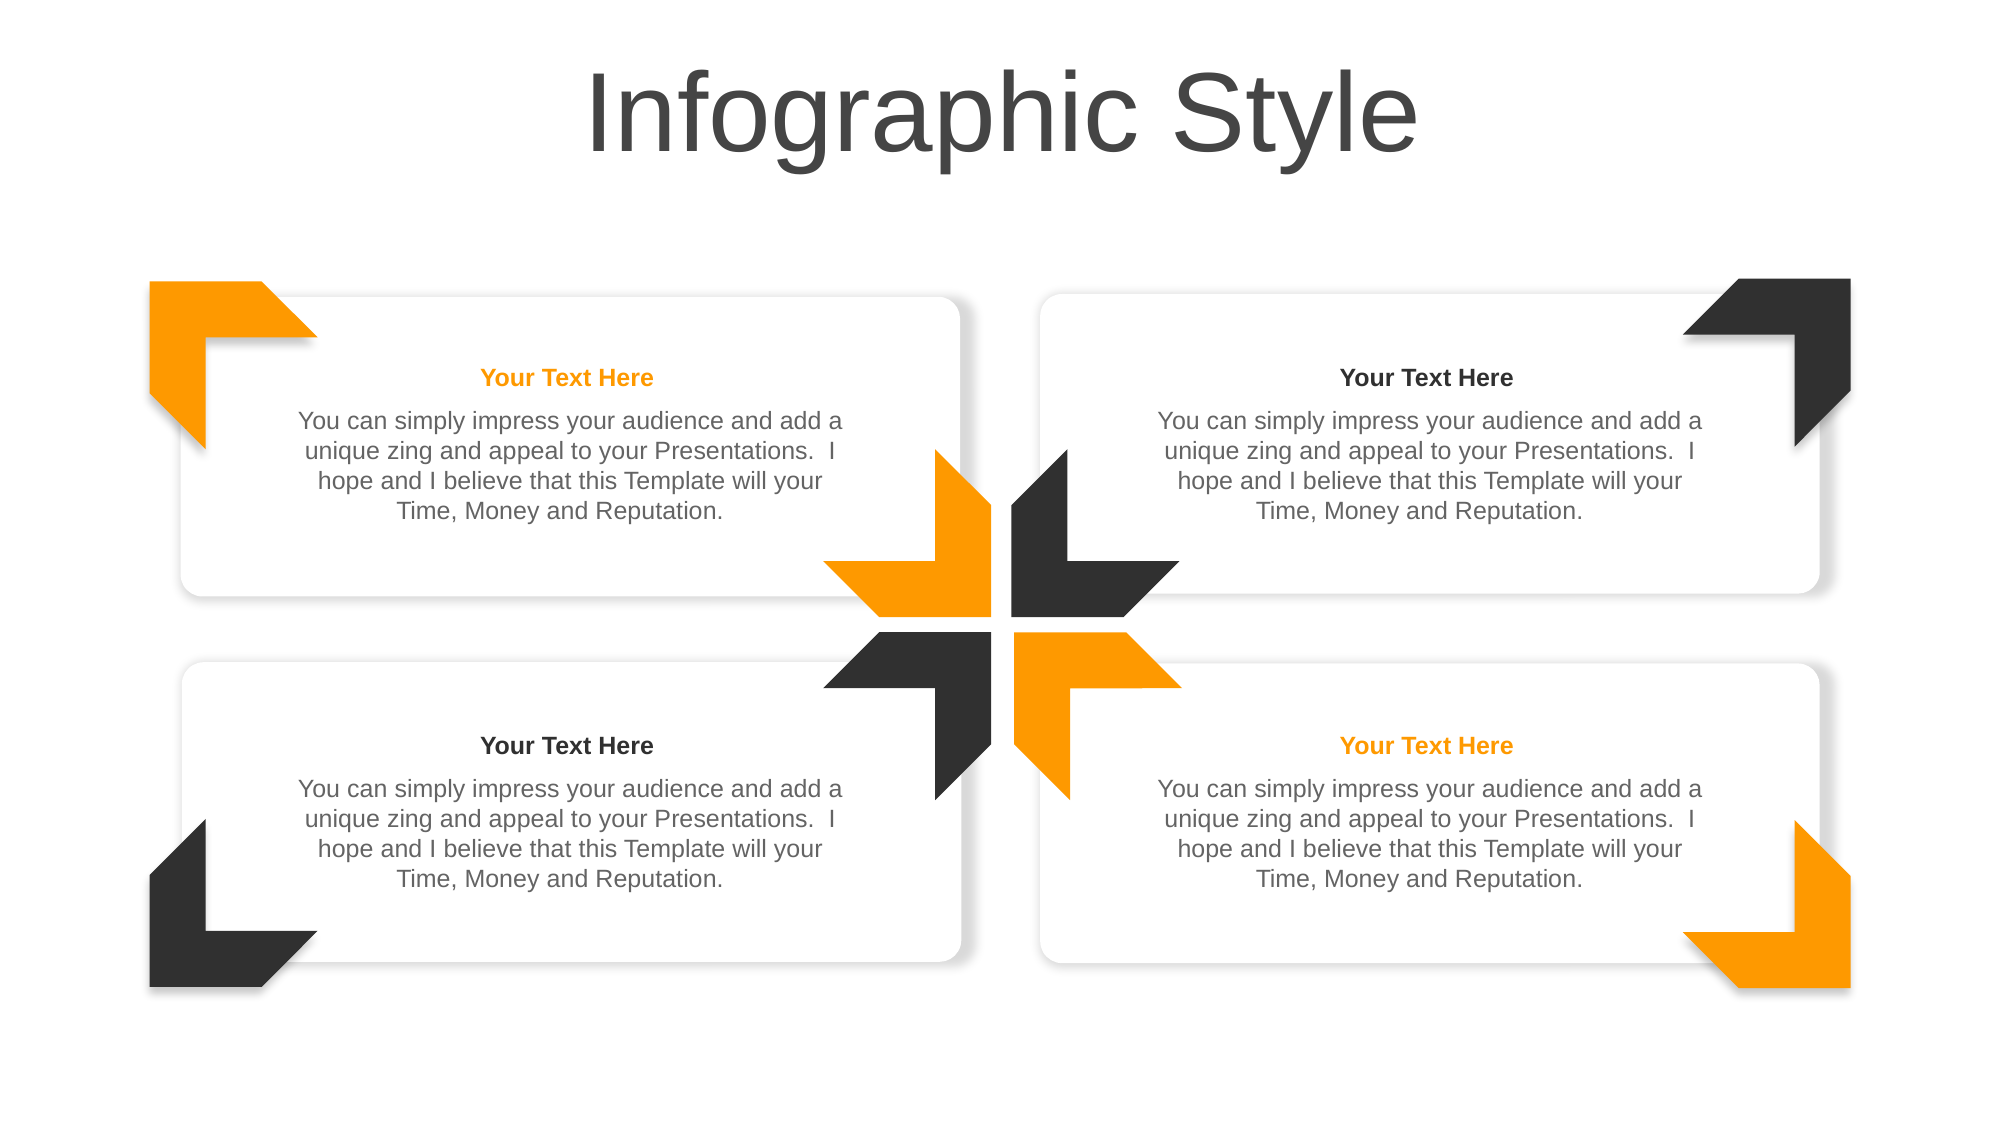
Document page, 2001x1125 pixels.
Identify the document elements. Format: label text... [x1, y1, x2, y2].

text_box [1680, 277, 1852, 450]
text_box [179, 295, 962, 598]
text_box [1680, 817, 1852, 990]
text_box [1010, 446, 1182, 619]
text_box [148, 280, 321, 452]
text_box [1039, 662, 1821, 965]
list Infographic Style [53, 55, 1952, 175]
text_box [278, 722, 862, 902]
text_box [148, 816, 321, 988]
text_box [180, 661, 963, 963]
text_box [278, 353, 862, 534]
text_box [1138, 722, 1722, 902]
text_box [1039, 292, 1821, 595]
text_box [820, 446, 993, 619]
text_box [1138, 353, 1722, 534]
text_box [820, 631, 993, 803]
text_box [1013, 631, 1185, 803]
